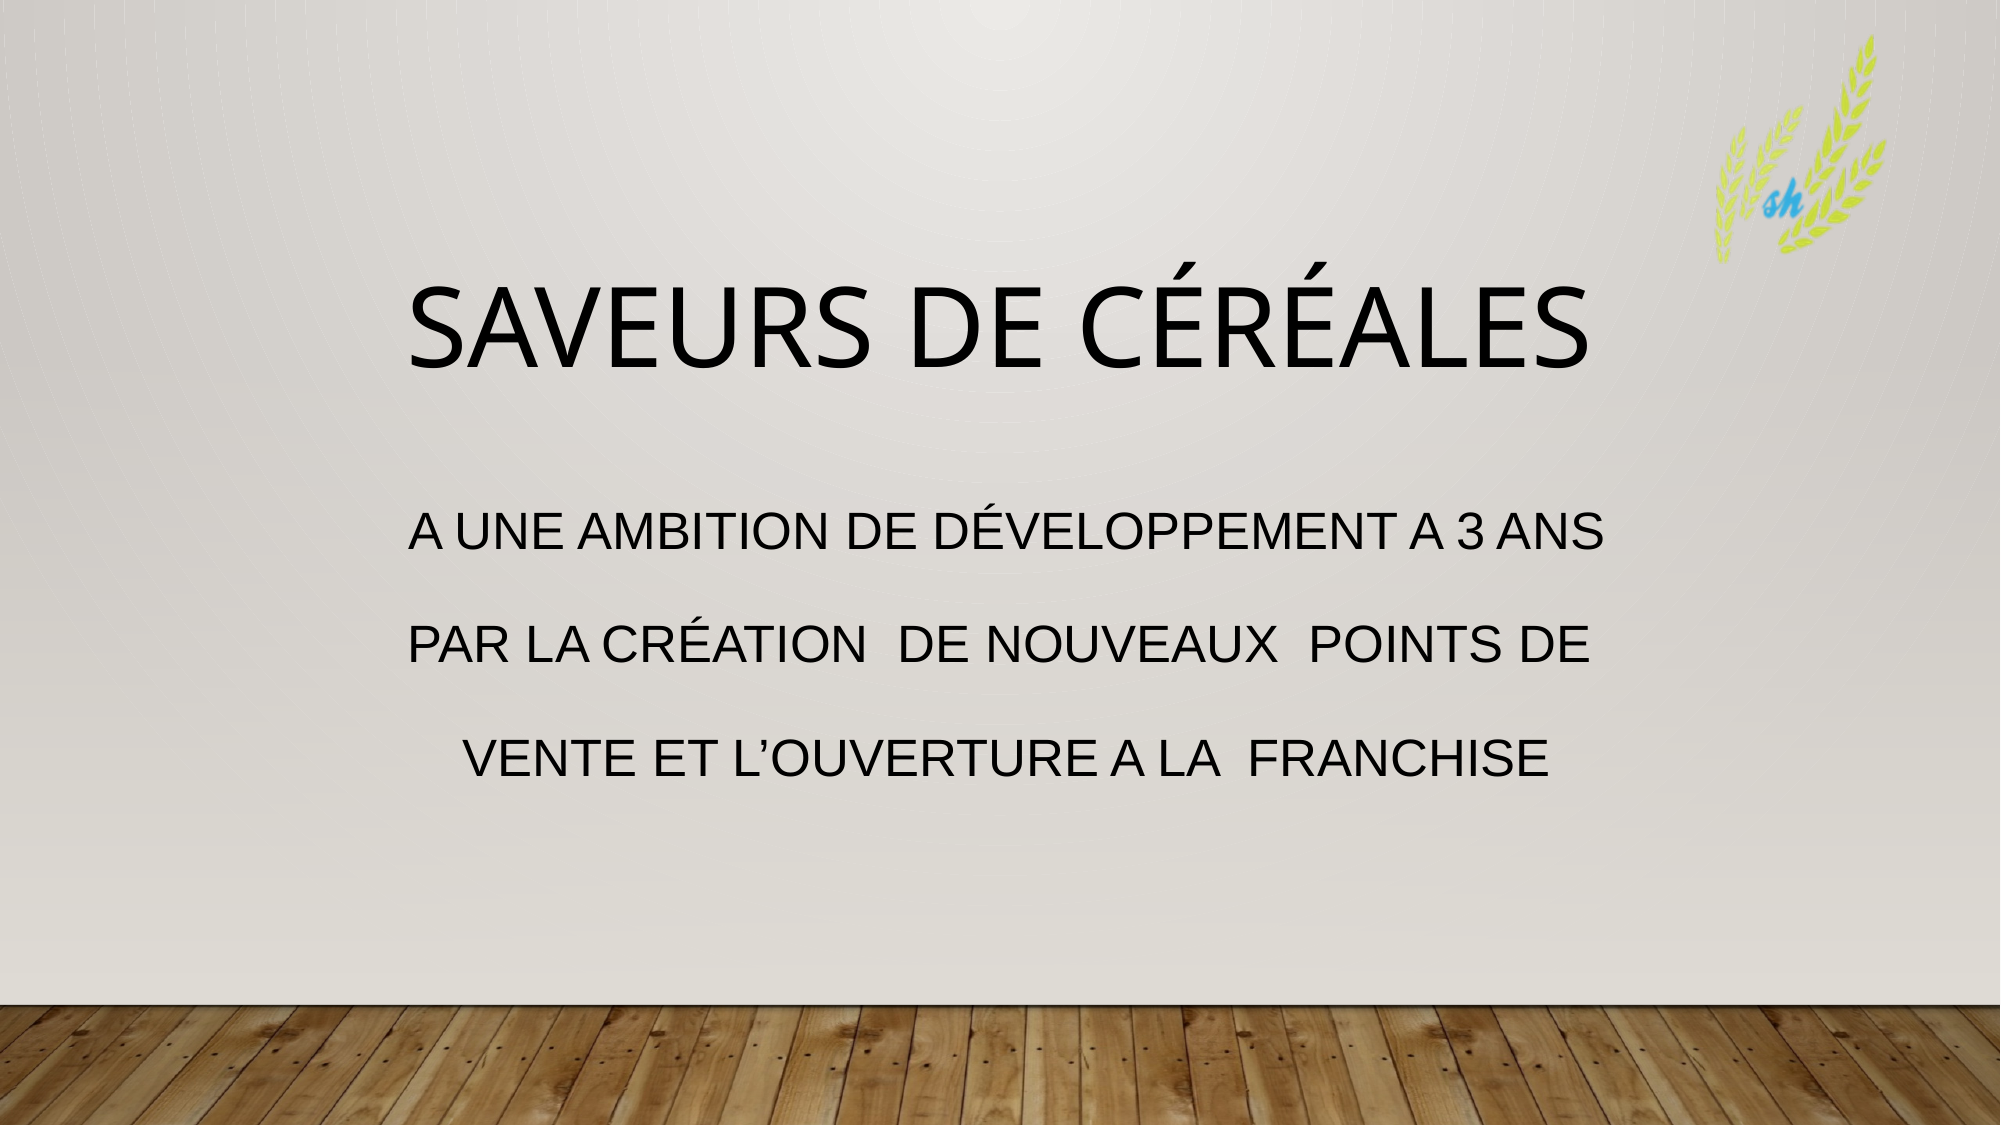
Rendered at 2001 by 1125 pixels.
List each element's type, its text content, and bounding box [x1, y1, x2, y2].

picture [0, 1005, 2000, 1125]
text_box SAVEURS de Céréales A une ambition de développement a 3 ans par la création de nouveaux points de vente Et l’ouverture a la franchise [0, 263, 2000, 800]
picture [1662, 34, 1939, 264]
